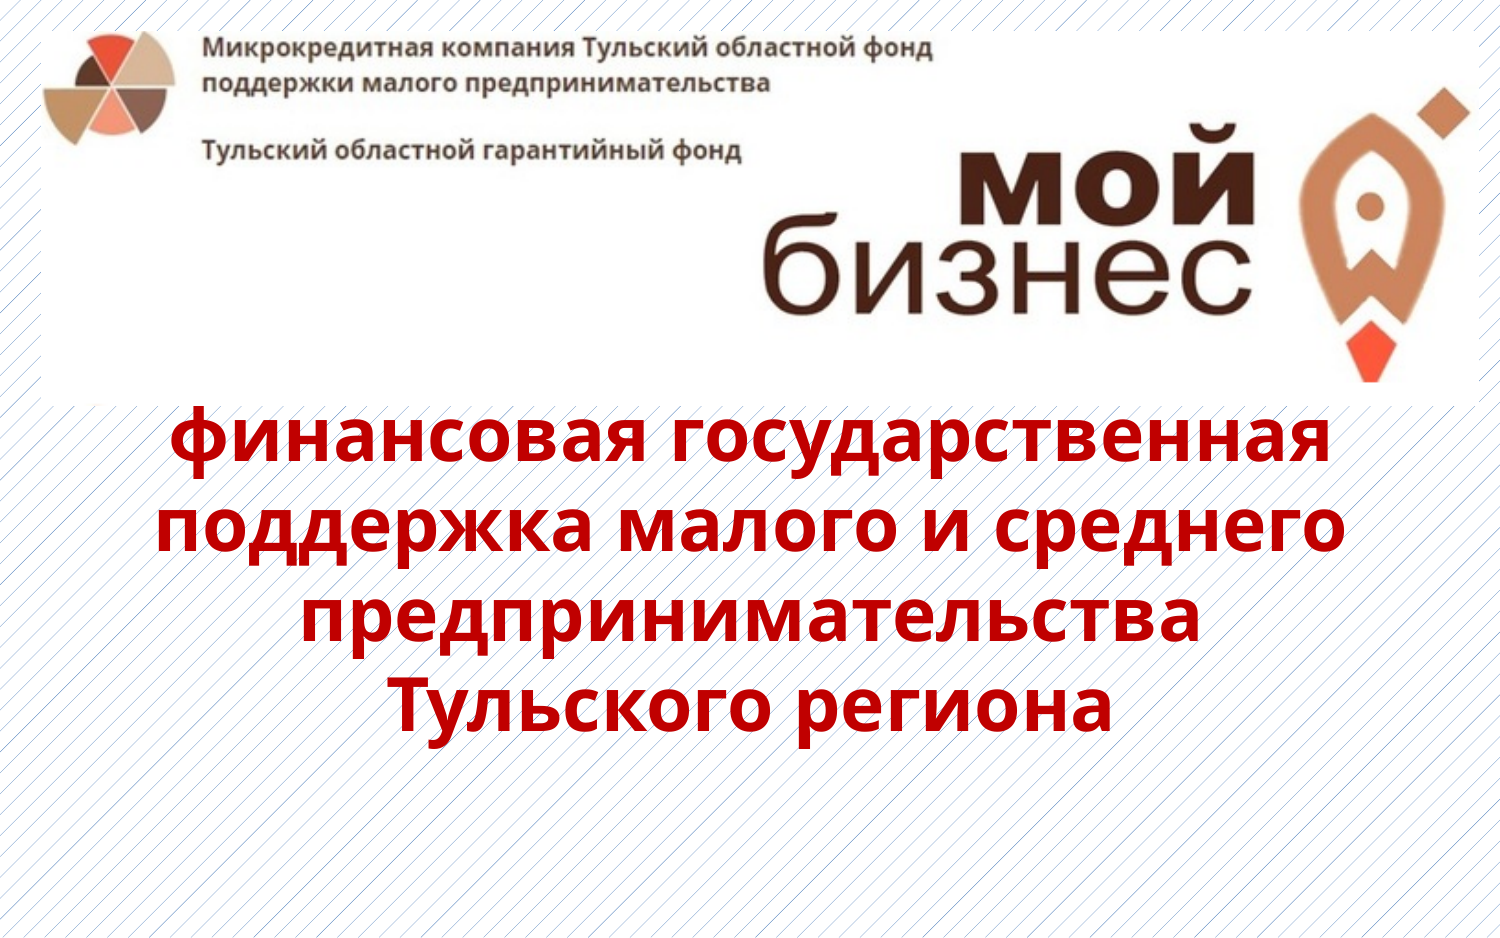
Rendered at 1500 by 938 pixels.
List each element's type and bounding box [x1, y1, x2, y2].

picture [41, 31, 1479, 406]
